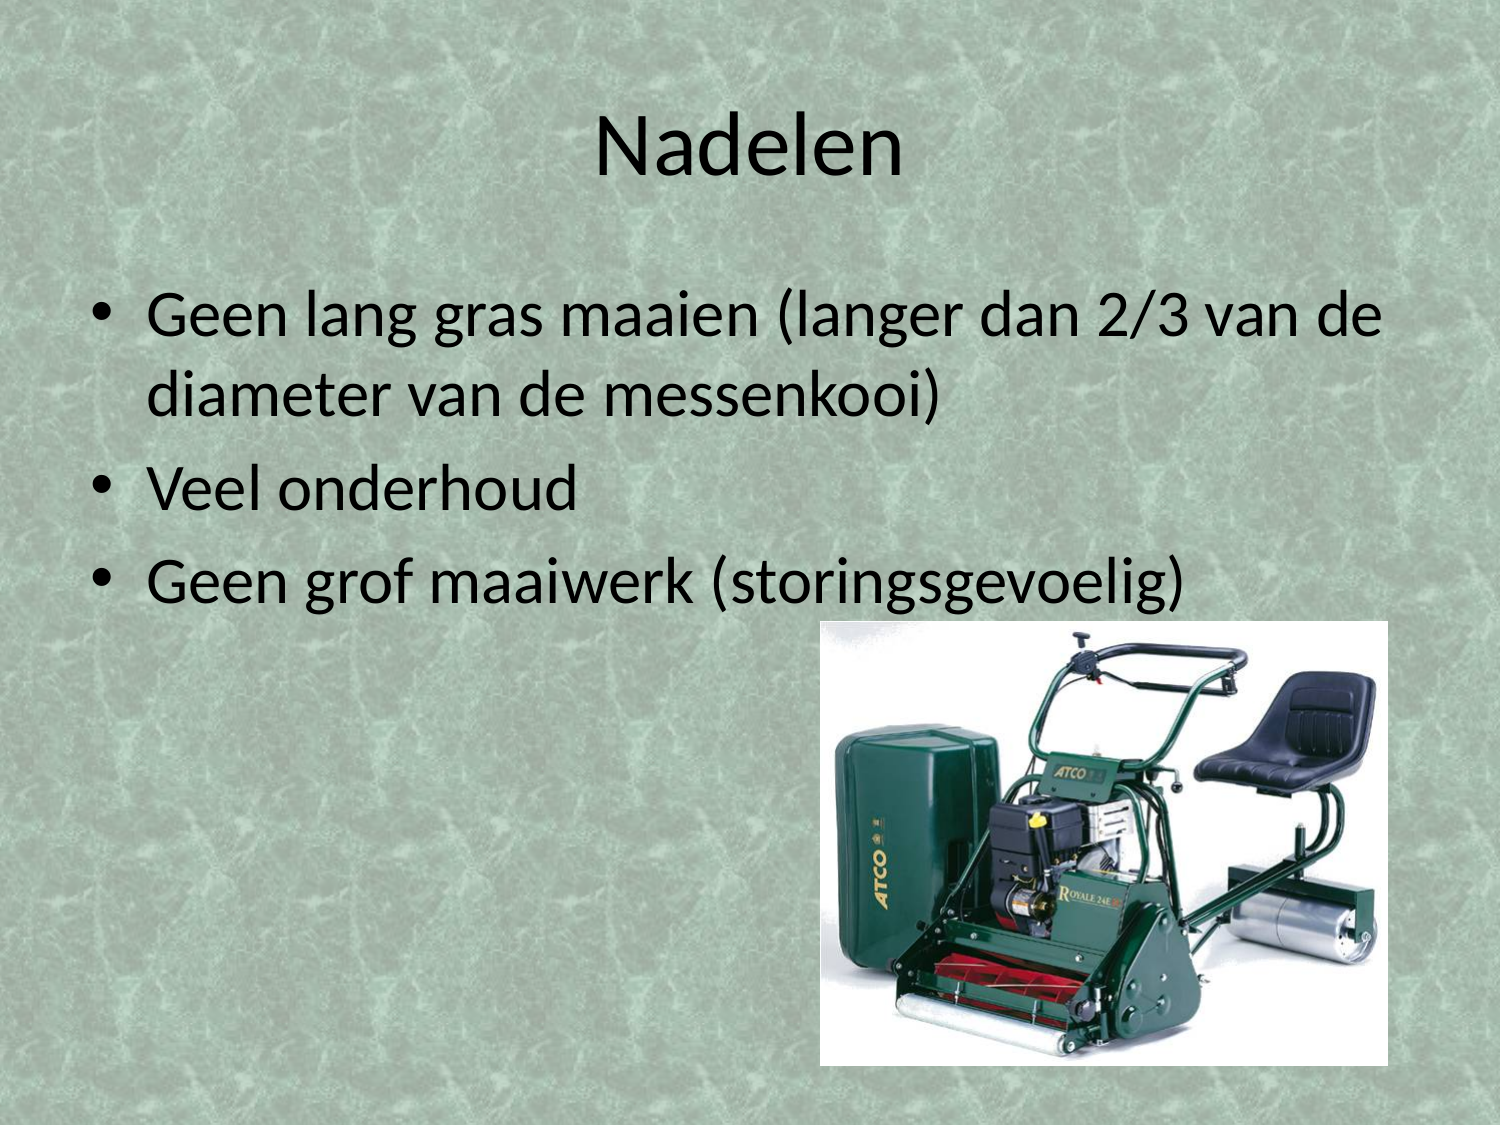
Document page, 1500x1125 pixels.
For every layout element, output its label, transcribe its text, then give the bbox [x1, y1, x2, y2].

list Geen lang gras maaien (langer dan 2/3 van de diameter van de messenkooi) Veel onderhoud Geen grof maaiwerk (storingsgevoelig) [75, 262, 1425, 1005]
picture [820, 621, 1389, 1066]
title Nadelen [75, 45, 1425, 233]
